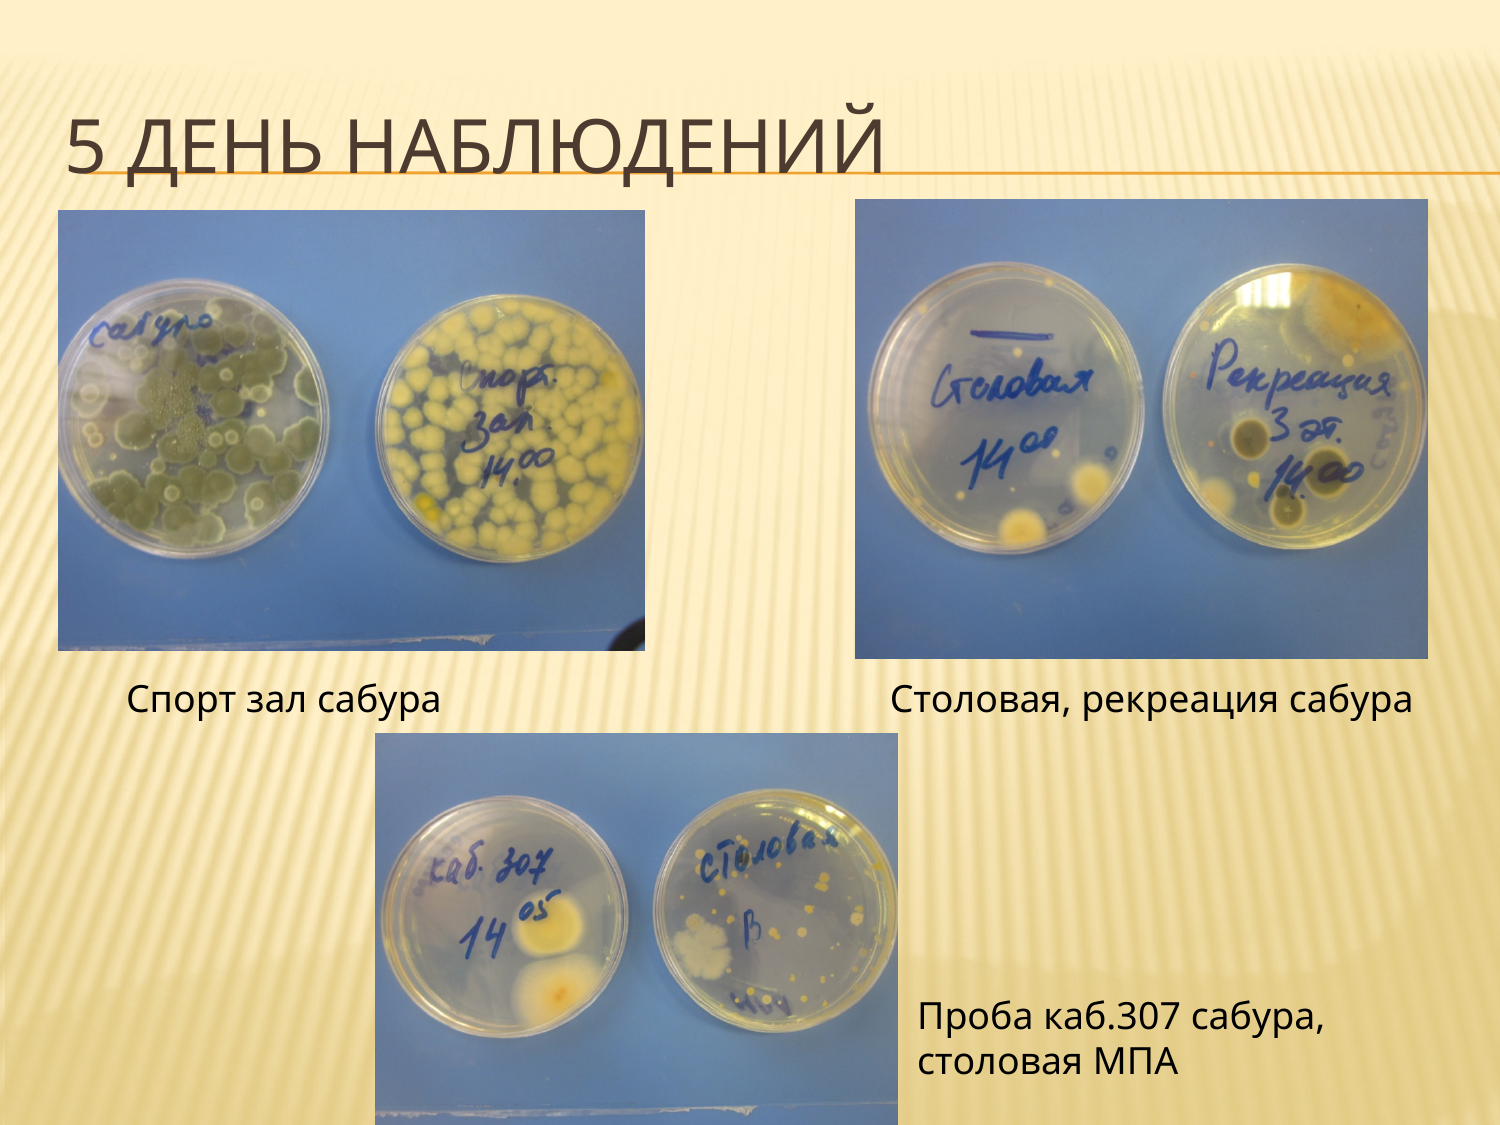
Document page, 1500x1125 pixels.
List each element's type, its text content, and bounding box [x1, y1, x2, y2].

text_box Спорт зал сабура [111, 668, 457, 728]
text_box Проба каб.307 сабура, столовая МПА [906, 984, 1442, 1090]
picture [374, 733, 898, 1125]
picture [58, 210, 645, 651]
picture [855, 198, 1428, 659]
text_box Столовая, рекреация сабура [875, 674, 1429, 728]
title 5 день наблюдений [50, 75, 1475, 213]
